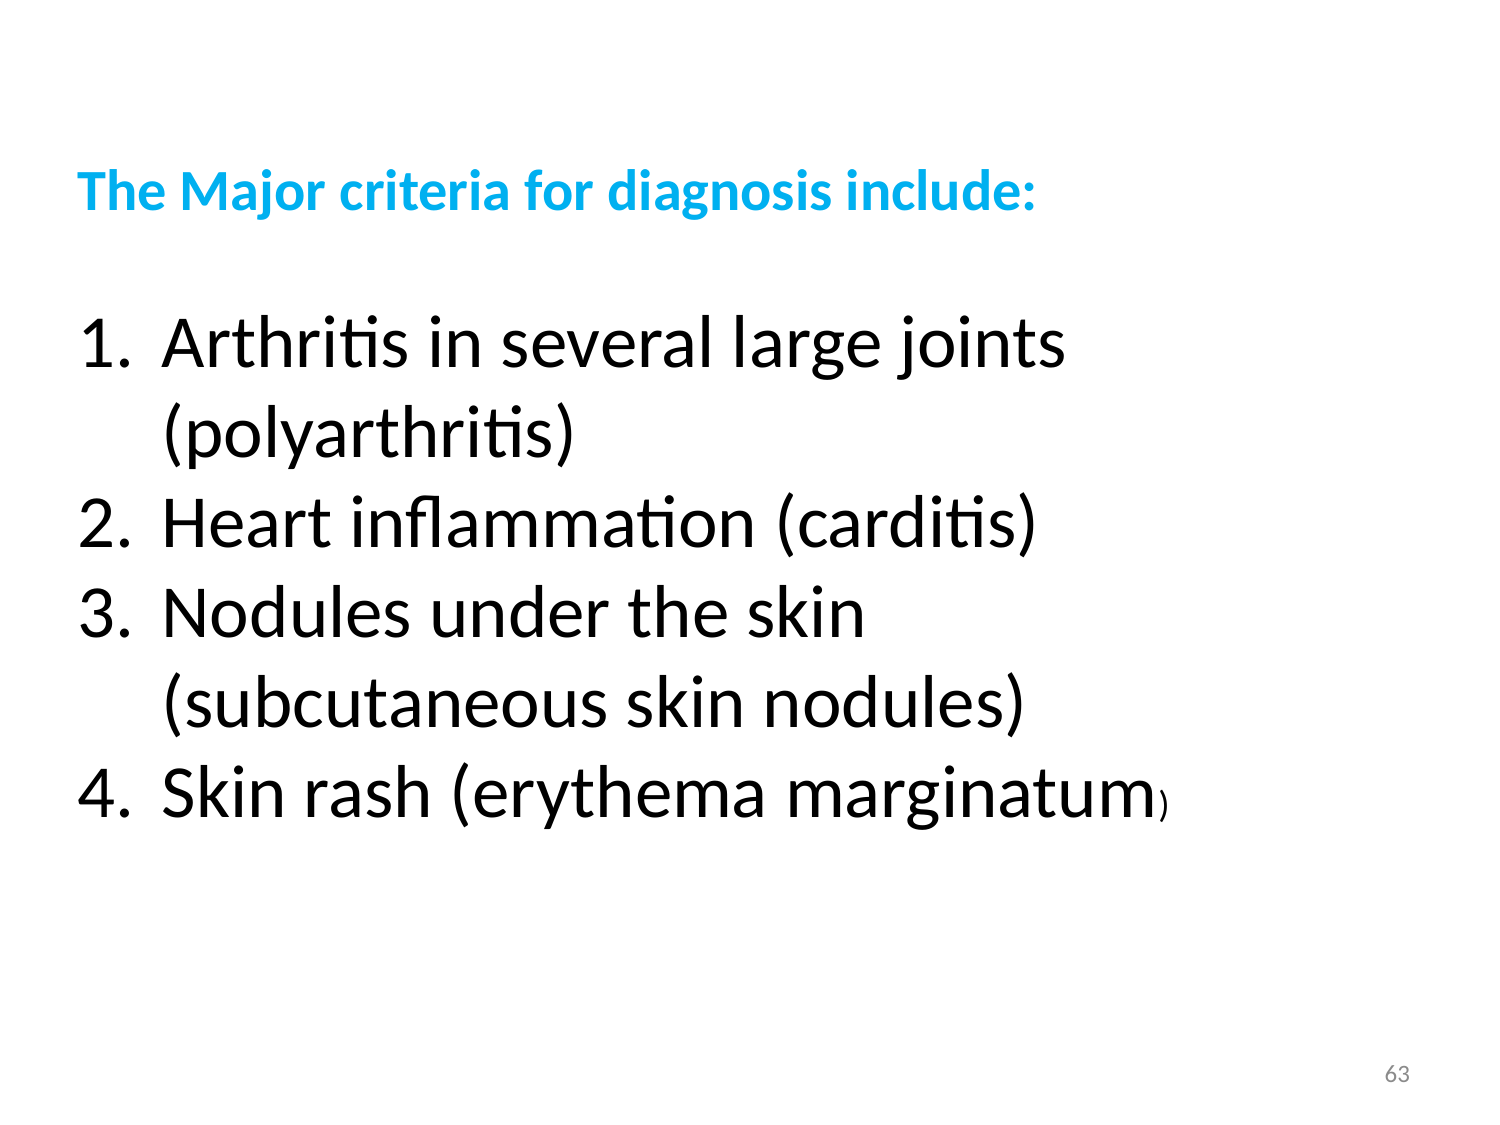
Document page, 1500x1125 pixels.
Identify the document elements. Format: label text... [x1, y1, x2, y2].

slide_number 63 [1074, 1042, 1425, 1103]
text_box The Major criteria for diagnosis include: Arthritis in several large joints (polyarthritis) Heart inflammation (carditis) Nodules under the skin (subcutaneous skin nodules) Skin rash (erythema marginatum) [62, 75, 1238, 840]
